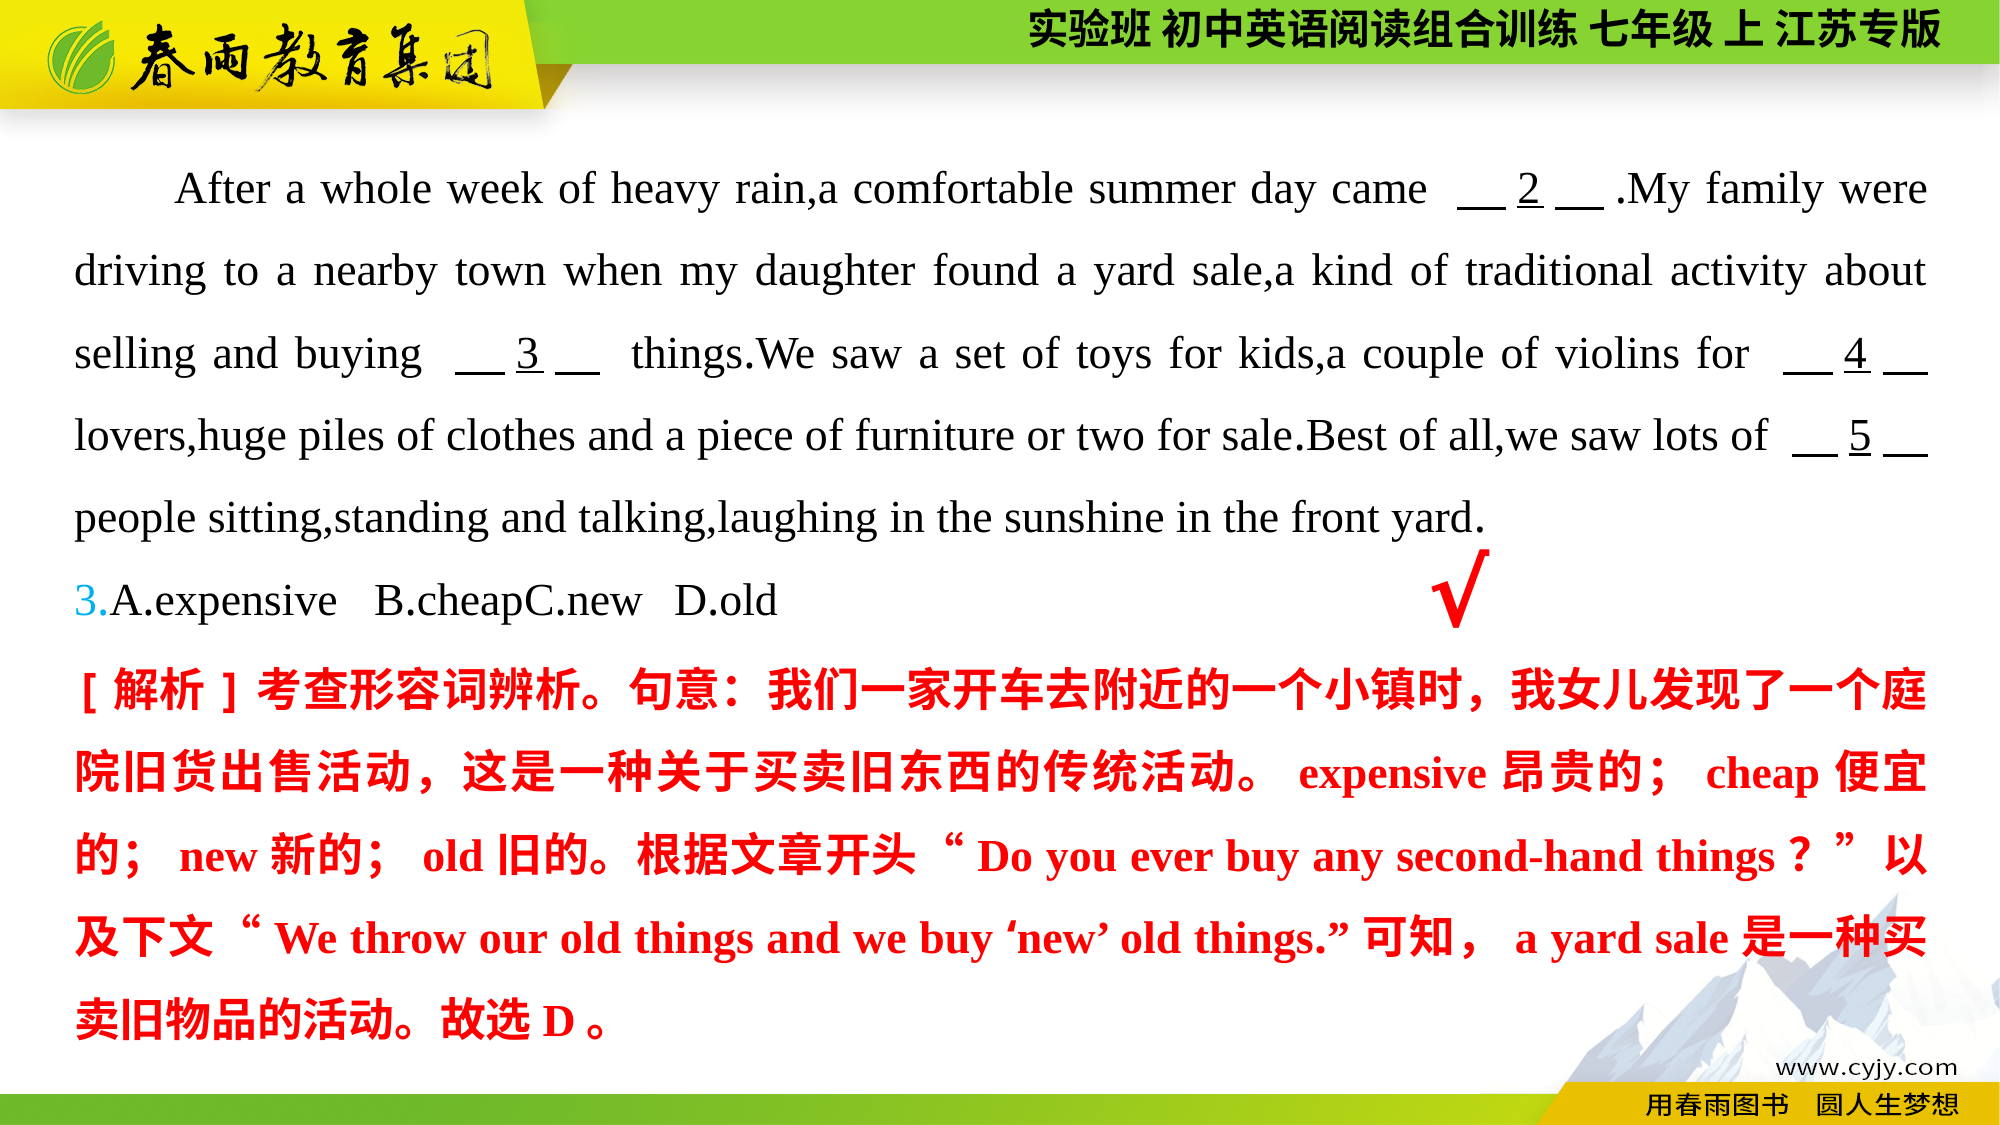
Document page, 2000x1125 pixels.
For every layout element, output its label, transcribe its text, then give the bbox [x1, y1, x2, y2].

list After a whole week of heavy rain,a comfortable summer day came 2 .My family were driving to a nearby town when my daughter found a yard sale,a kind of traditional activity about selling and buying 3 things.We saw a set of toys for kids,a couple of violins for 4 lovers,huge piles of clothes and a piece of furniture or two for sale.Best of all,we saw lots of 5 people sitting,standing and talking,laughing in the sunshine in the front yard. 3.A.expensive B.cheap C.new D.old [59, 122, 1944, 625]
text_box [解析]考查形容词辨析。句意：我们一家开车去附近的一个小镇时，我女儿发现了一个庭院旧货出售活动，这是一种关于买卖旧东西的传统活动。expensive昂贵的；cheap便宜的；new新的；old旧的。根据文章开头“Do you ever buy any second-hand things？”以及下文“We throw our old things and we buy ‘new’ old things.”可知，a yard sale是一种买卖旧物品的活动。故选D。 [59, 625, 1944, 1053]
picture [0, 0, 2000, 1125]
